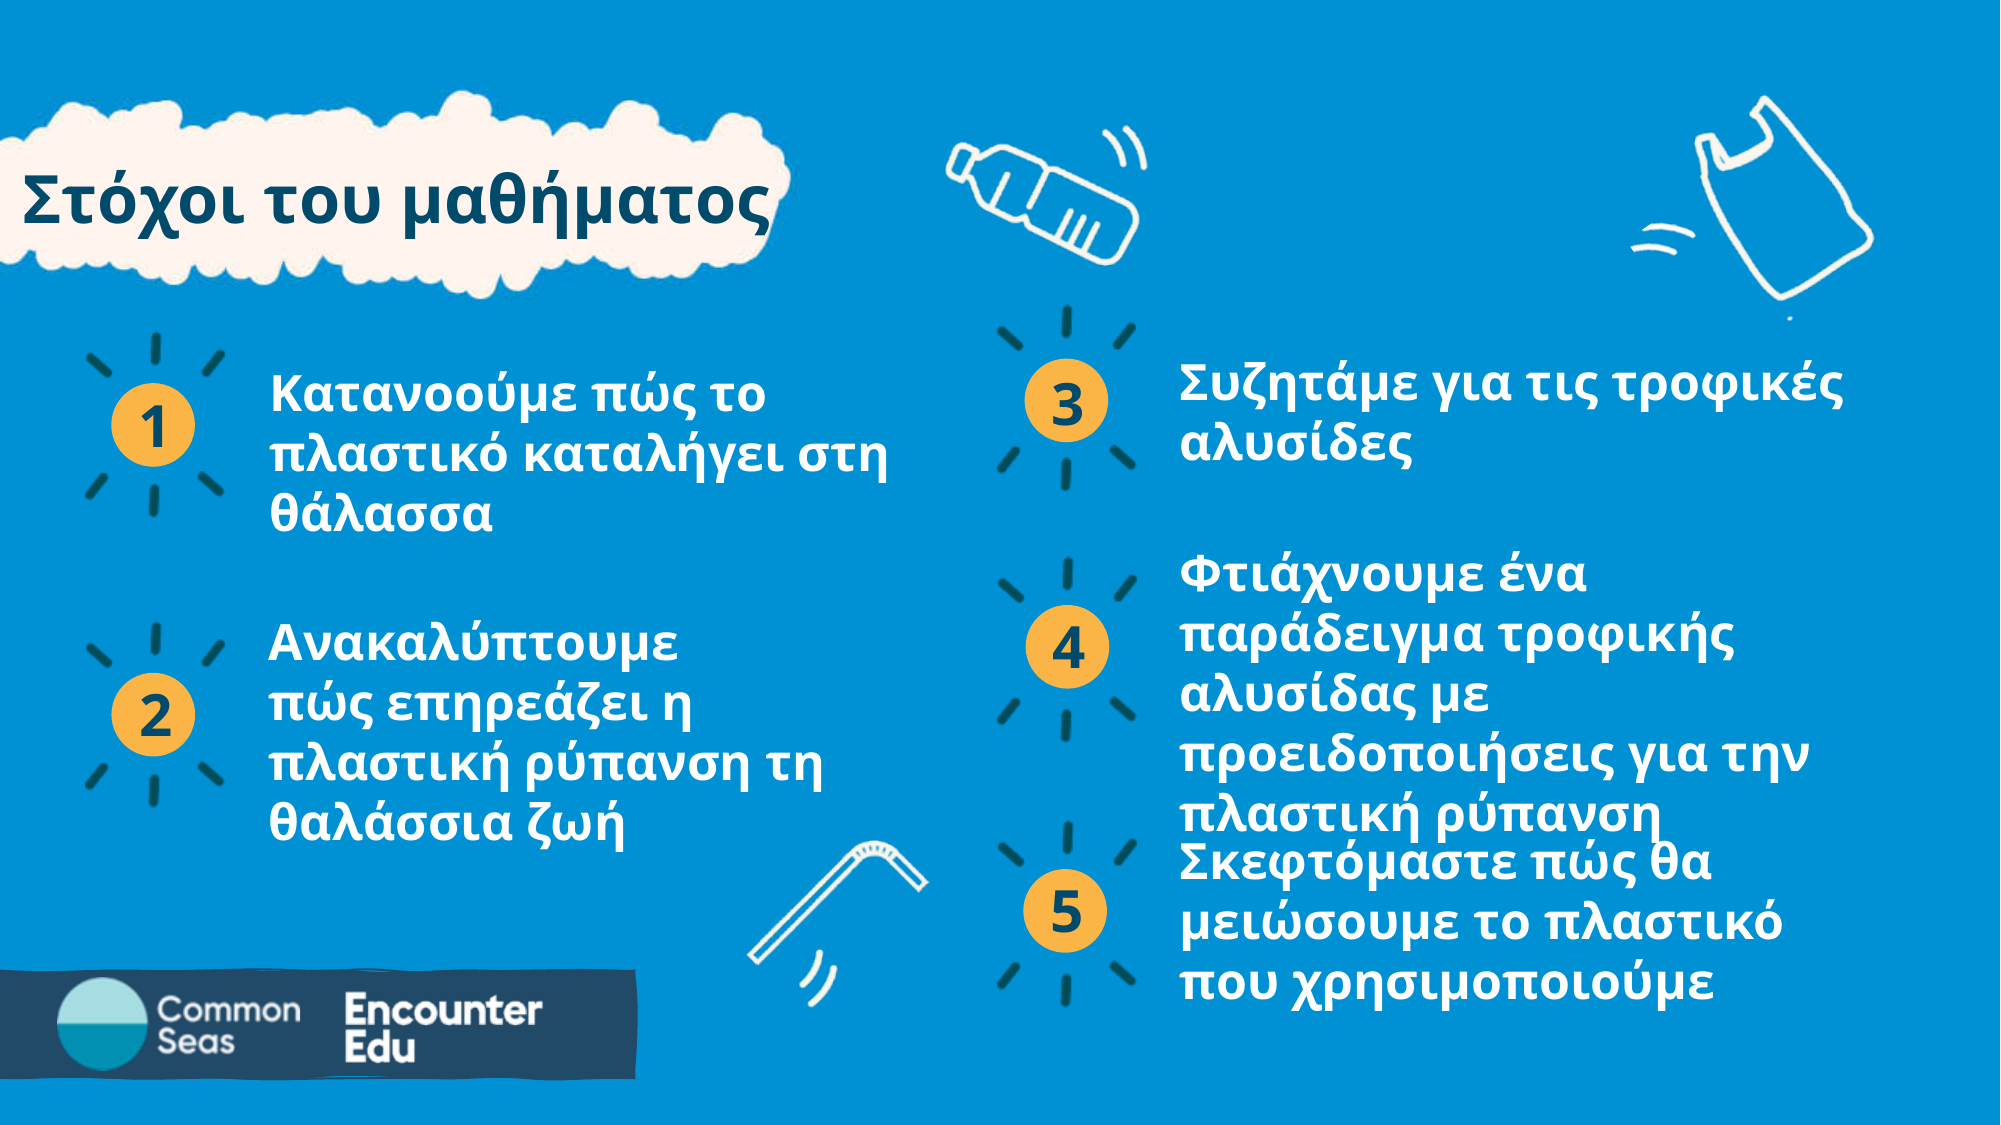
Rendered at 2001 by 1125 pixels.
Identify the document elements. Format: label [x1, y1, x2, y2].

picture [304, 633, 330, 659]
picture [1331, 422, 1356, 460]
picture [1538, 804, 1566, 831]
picture [1743, 373, 1758, 400]
picture [1393, 804, 1418, 842]
picture [1470, 804, 1495, 831]
picture [1281, 744, 1303, 771]
picture [1499, 624, 1521, 651]
picture [1331, 673, 1356, 711]
picture [334, 802, 362, 840]
picture [586, 444, 608, 471]
picture [1475, 912, 1497, 939]
picture [709, 444, 735, 482]
picture [484, 813, 512, 840]
picture [1369, 852, 1394, 890]
picture [1545, 912, 1579, 939]
picture [432, 444, 447, 471]
picture [1371, 912, 1396, 939]
picture [832, 444, 854, 471]
picture [325, 681, 332, 689]
picture [1503, 912, 1528, 939]
picture [1422, 624, 1447, 662]
picture [1339, 361, 1346, 369]
picture [592, 384, 626, 411]
picture [1213, 373, 1238, 400]
picture [553, 384, 575, 411]
picture [1326, 972, 1350, 1010]
picture [1491, 732, 1498, 740]
picture [632, 693, 647, 720]
picture [403, 444, 425, 471]
picture [1249, 804, 1277, 831]
picture [1180, 972, 1214, 999]
picture [270, 444, 304, 471]
picture [1391, 624, 1417, 662]
text_box [57, 592, 253, 837]
picture [1346, 624, 1368, 651]
picture [1244, 363, 1265, 409]
picture [1587, 840, 1594, 848]
picture [431, 504, 459, 531]
picture [364, 384, 392, 411]
picture [647, 433, 675, 471]
picture [1433, 373, 1459, 411]
picture [1753, 744, 1778, 782]
picture [1293, 612, 1300, 620]
picture [529, 803, 550, 849]
picture [335, 493, 363, 531]
picture [598, 813, 623, 851]
picture [426, 384, 451, 411]
picture [269, 753, 303, 780]
picture [589, 753, 623, 780]
picture [553, 813, 590, 840]
picture [1460, 564, 1482, 591]
picture [665, 693, 690, 731]
picture [1360, 744, 1385, 771]
picture [1312, 433, 1327, 460]
picture [1501, 564, 1523, 591]
picture [351, 693, 372, 729]
picture [1388, 972, 1416, 999]
picture [1570, 852, 1607, 879]
picture [430, 622, 458, 660]
picture [569, 741, 576, 749]
picture [1464, 373, 1479, 400]
picture [1252, 624, 1276, 662]
picture [1313, 804, 1335, 831]
picture [528, 753, 552, 791]
picture [1499, 804, 1533, 831]
picture [1658, 972, 1683, 1010]
picture [398, 813, 426, 840]
picture [1625, 972, 1650, 999]
picture [1545, 744, 1567, 771]
picture [1182, 433, 1210, 460]
picture [1707, 912, 1722, 939]
picture [1678, 912, 1700, 939]
picture [622, 633, 647, 671]
picture [308, 693, 345, 720]
picture [1390, 433, 1411, 469]
picture [631, 384, 668, 411]
picture [530, 633, 552, 660]
picture [1123, 126, 1147, 170]
picture [1576, 373, 1597, 409]
picture [339, 444, 367, 471]
picture [305, 384, 333, 411]
picture [1528, 624, 1552, 662]
picture [674, 384, 695, 420]
picture [269, 625, 301, 659]
picture [307, 742, 335, 780]
picture [1642, 373, 1666, 411]
picture [1362, 684, 1390, 711]
picture [415, 693, 449, 720]
picture [389, 693, 411, 720]
text_box [969, 527, 1165, 772]
picture [1182, 555, 1219, 591]
picture [1629, 624, 1644, 651]
picture [1300, 373, 1322, 400]
picture [303, 504, 331, 531]
picture [690, 753, 718, 780]
picture [314, 492, 321, 500]
picture [1314, 421, 1321, 429]
picture [1422, 972, 1437, 999]
picture [1281, 804, 1309, 831]
picture [1348, 840, 1354, 848]
picture [377, 801, 384, 809]
picture [1480, 792, 1487, 800]
picture [1679, 744, 1707, 771]
picture [1695, 96, 1874, 301]
picture [1465, 852, 1487, 879]
picture [1804, 361, 1811, 369]
picture [555, 444, 583, 471]
picture [371, 444, 399, 471]
picture [431, 813, 459, 840]
picture [767, 753, 789, 780]
picture [1303, 564, 1358, 602]
picture [366, 504, 394, 531]
picture [1483, 373, 1511, 400]
picture [603, 693, 625, 720]
picture [452, 444, 477, 470]
picture [1293, 972, 1321, 1010]
picture [1394, 684, 1415, 720]
picture [394, 384, 420, 410]
picture [1213, 852, 1238, 878]
picture [455, 693, 480, 731]
picture [1214, 422, 1242, 460]
picture [1672, 373, 1697, 400]
picture [711, 384, 733, 411]
picture [398, 633, 426, 660]
picture [526, 444, 551, 470]
picture [1401, 852, 1429, 879]
picture [1557, 373, 1572, 400]
picture [1435, 912, 1457, 939]
picture [690, 432, 697, 440]
picture [1558, 564, 1586, 591]
picture [1224, 564, 1246, 591]
picture [463, 633, 488, 660]
picture [1328, 373, 1356, 400]
picture [1181, 844, 1206, 878]
picture [1723, 744, 1745, 771]
picture [658, 753, 684, 779]
picture [648, 372, 655, 380]
picture [1404, 792, 1411, 800]
picture [1569, 804, 1595, 830]
picture [1683, 852, 1711, 879]
picture [492, 432, 498, 440]
picture [1465, 684, 1487, 711]
text_box [57, 302, 253, 547]
picture [1629, 744, 1655, 782]
picture [1660, 744, 1675, 771]
picture [1220, 744, 1244, 782]
picture [1280, 900, 1287, 908]
picture [1214, 673, 1242, 711]
picture [464, 813, 479, 840]
picture [1512, 552, 1519, 560]
picture [1614, 912, 1642, 939]
picture [946, 142, 1139, 265]
picture [1315, 613, 1340, 651]
picture [1270, 852, 1304, 890]
picture [1531, 852, 1565, 879]
picture [1692, 612, 1699, 620]
picture [1593, 972, 1618, 999]
picture [739, 384, 764, 411]
picture [274, 376, 300, 410]
picture [1442, 972, 1467, 1010]
picture [1362, 804, 1387, 830]
picture [1512, 744, 1540, 771]
picture [1767, 900, 1773, 908]
picture [483, 753, 508, 791]
picture [609, 801, 616, 809]
picture [1272, 564, 1300, 591]
picture [1306, 912, 1334, 939]
picture [1180, 744, 1214, 771]
picture [336, 384, 358, 411]
picture [1632, 244, 1677, 255]
picture [1474, 972, 1499, 999]
picture [473, 621, 480, 629]
picture [452, 753, 477, 779]
picture [1278, 684, 1306, 711]
picture [557, 681, 564, 689]
text_box [968, 275, 1164, 521]
picture [1574, 972, 1589, 999]
picture [558, 633, 583, 660]
picture [1614, 852, 1635, 888]
picture [1357, 972, 1382, 1010]
picture [1460, 744, 1475, 771]
picture [1364, 564, 1389, 591]
picture [1389, 744, 1423, 771]
picture [1433, 852, 1461, 879]
picture [271, 802, 296, 840]
picture [1503, 972, 1537, 999]
picture [1583, 901, 1611, 939]
picture [1314, 672, 1321, 680]
picture [800, 444, 828, 471]
picture [1793, 373, 1815, 400]
picture [1250, 744, 1275, 771]
picture [518, 693, 540, 720]
picture [521, 384, 546, 422]
picture [457, 384, 482, 411]
picture [489, 384, 514, 411]
picture [1635, 960, 1642, 968]
picture [1428, 744, 1453, 771]
picture [1247, 433, 1272, 460]
picture [464, 504, 492, 531]
picture [1727, 912, 1752, 938]
picture [335, 633, 363, 660]
picture [861, 444, 886, 482]
picture [339, 753, 367, 780]
picture [494, 741, 501, 749]
picture [1703, 373, 1737, 411]
picture [1573, 744, 1588, 771]
picture [654, 633, 676, 660]
text_box [969, 791, 1165, 1036]
picture [1182, 684, 1210, 711]
picture [1428, 564, 1453, 602]
picture [302, 813, 330, 840]
picture [1102, 129, 1126, 167]
picture [1690, 972, 1712, 999]
picture [1183, 912, 1208, 950]
picture [0, 969, 637, 1079]
picture [559, 753, 584, 780]
picture [796, 753, 821, 791]
picture [1278, 433, 1306, 460]
picture [369, 633, 394, 659]
picture [1218, 793, 1246, 831]
picture [1244, 912, 1259, 939]
picture [1613, 373, 1635, 400]
picture [808, 965, 837, 1007]
picture [1646, 912, 1674, 939]
picture [628, 753, 656, 780]
picture [800, 950, 823, 987]
picture [1181, 365, 1206, 399]
picture [1243, 852, 1265, 879]
picture [1433, 684, 1458, 722]
picture [488, 693, 512, 731]
picture [402, 753, 424, 780]
picture [1309, 852, 1331, 879]
picture [1342, 804, 1357, 831]
picture [1634, 804, 1677, 879]
picture [1542, 972, 1567, 999]
picture [1394, 373, 1416, 400]
picture [1270, 373, 1295, 411]
picture [1600, 804, 1628, 831]
picture [431, 753, 446, 780]
picture [272, 493, 297, 531]
picture [614, 444, 642, 471]
picture [1337, 852, 1362, 879]
picture [590, 633, 615, 660]
picture [546, 693, 574, 720]
picture [1263, 912, 1300, 939]
picture [398, 504, 426, 531]
picture [1339, 912, 1364, 939]
picture [1180, 804, 1214, 831]
picture [492, 633, 526, 660]
picture [1821, 373, 1842, 409]
picture [1247, 684, 1272, 711]
picture [1403, 912, 1428, 950]
picture [1329, 733, 1354, 771]
picture [1215, 912, 1237, 939]
picture [1592, 744, 1613, 780]
picture [0, 90, 791, 299]
picture [679, 444, 704, 482]
picture [1253, 564, 1268, 591]
picture [1219, 624, 1247, 651]
picture [1374, 624, 1389, 651]
picture [1527, 373, 1549, 400]
picture [1643, 223, 1695, 238]
picture [1455, 624, 1483, 651]
picture [481, 444, 506, 471]
picture [371, 753, 399, 780]
picture [1310, 744, 1325, 771]
picture [1712, 624, 1733, 660]
picture [1180, 624, 1214, 651]
picture [1480, 744, 1505, 782]
picture [1493, 852, 1515, 879]
picture [768, 444, 783, 471]
picture [1526, 564, 1552, 590]
picture [1396, 564, 1421, 591]
picture [1558, 624, 1583, 651]
picture [269, 693, 303, 720]
picture [499, 372, 506, 380]
picture [1763, 373, 1788, 399]
picture [578, 683, 599, 729]
picture [1219, 972, 1244, 999]
picture [1362, 433, 1384, 460]
picture [723, 753, 748, 791]
picture [366, 813, 394, 840]
picture [1439, 804, 1463, 842]
picture [1362, 373, 1387, 411]
picture [1251, 972, 1276, 999]
picture [1283, 552, 1290, 560]
picture [1756, 912, 1781, 939]
picture [1681, 624, 1706, 662]
picture [739, 444, 761, 471]
picture [748, 841, 928, 964]
picture [1312, 684, 1327, 711]
picture [1649, 624, 1674, 650]
picture [1782, 744, 1808, 770]
picture [1589, 624, 1623, 662]
picture [308, 433, 336, 471]
picture [1282, 624, 1310, 651]
